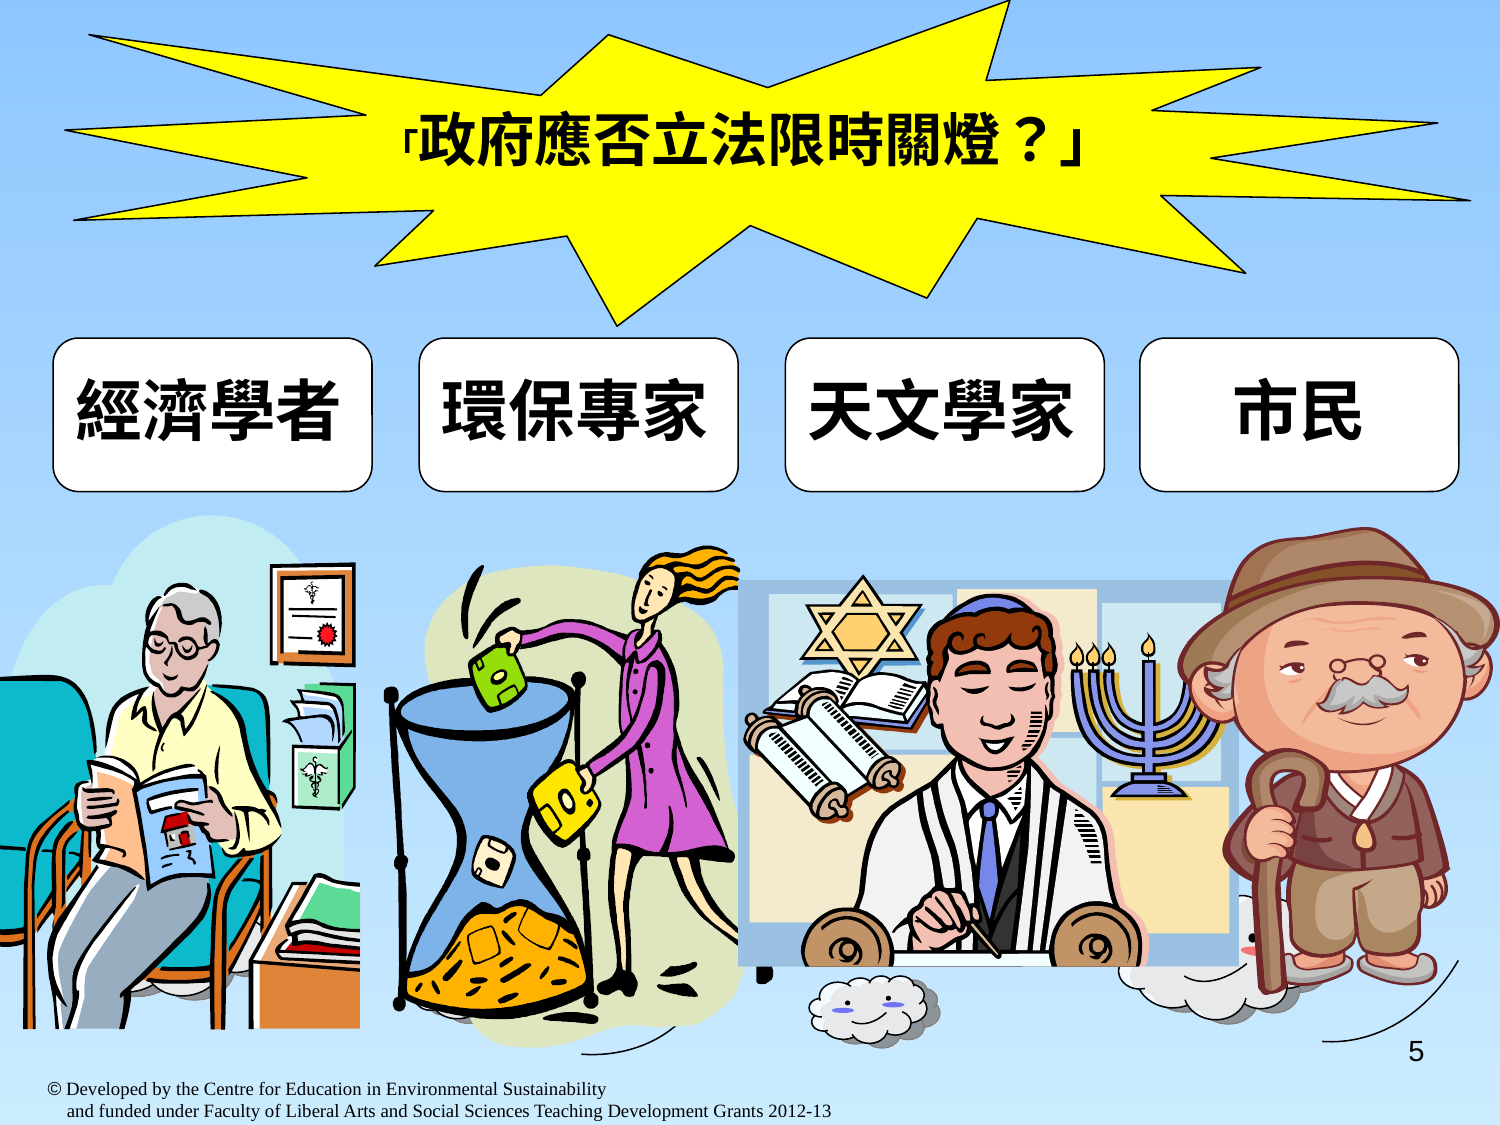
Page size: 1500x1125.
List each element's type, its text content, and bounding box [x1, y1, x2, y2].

text_box © Developed by the Centre for Education in Environmental Sustainability and funded under Faculty of Liberal Arts and Social Sciences Teaching Development Grants 2012-13 [33, 1069, 852, 1125]
picture [383, 526, 1500, 1055]
text_box 環保專家 [419, 338, 739, 492]
text_box 「政府應否立法限時關燈？」 [64, 0, 1471, 327]
text_box 市民 [1139, 338, 1459, 492]
slide_number 5 [1143, 1024, 1440, 1103]
picture [0, 514, 361, 1030]
text_box 經濟學者 [53, 338, 373, 492]
text_box 天文學家 [785, 338, 1105, 492]
